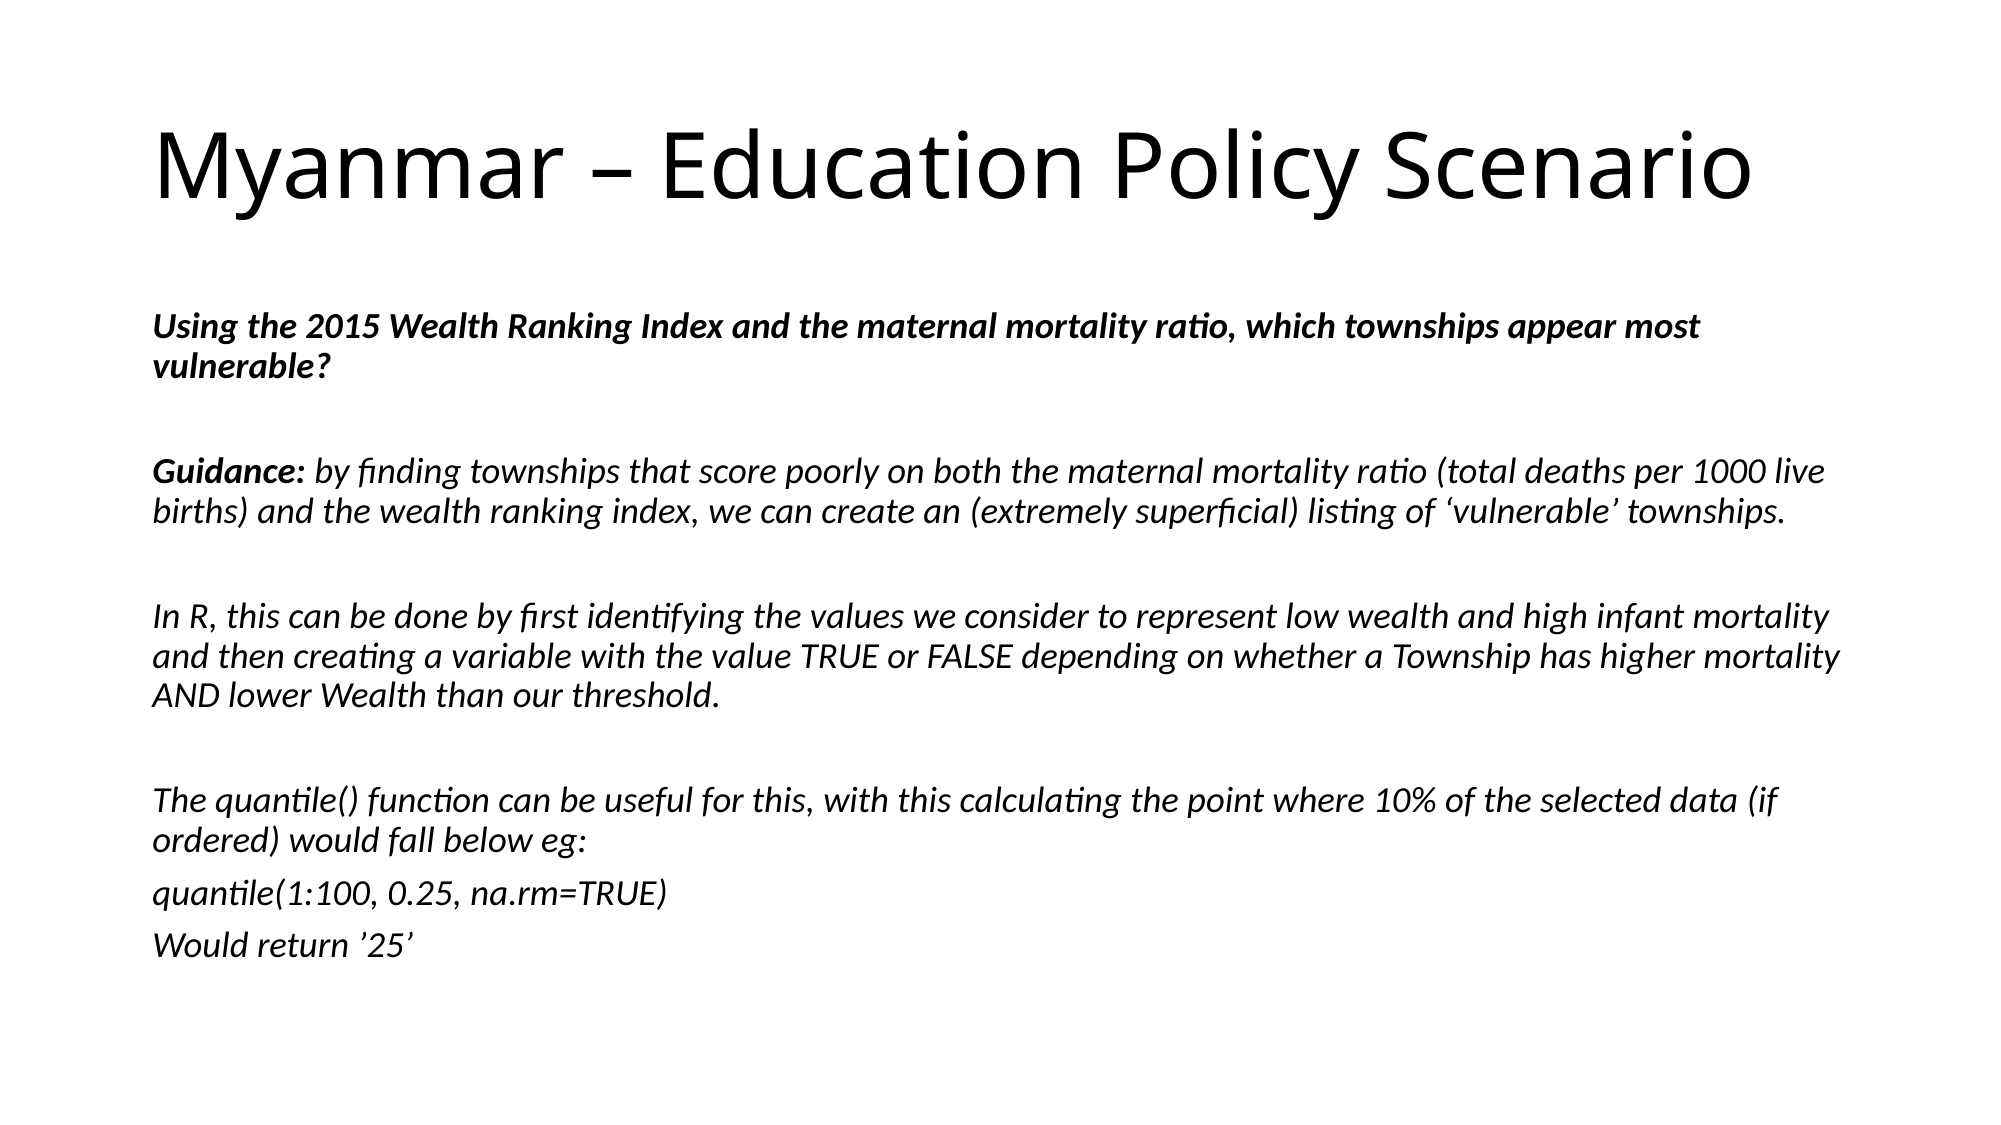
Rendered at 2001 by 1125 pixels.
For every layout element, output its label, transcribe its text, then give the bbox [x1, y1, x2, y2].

title Myanmar – Education Policy Scenario [137, 59, 1863, 278]
list Using the 2015 Wealth Ranking Index and the maternal mortality ratio, which townships appear most vulnerable? Guidance: by finding townships that score poorly on both the maternal mortality ratio (total deaths per 1000 live births) and the wealth ranking index, we can create an (extremely superficial) listing of ‘vulnerable’ townships. In R, this can be done by first identifying the values we consider to represent low wealth and high infant mortality and then creating a variable with the value TRUE or FALSE depending on whether a Township has higher mortality AND lower Wealth than our threshold. The quantile() function can be useful for this, with this calculating the point where 10% of the selected data (if ordered) would fall below eg: quantile(1:100, 0.25, na.rm=TRUE) Would return ’25’ [137, 299, 1863, 1014]
